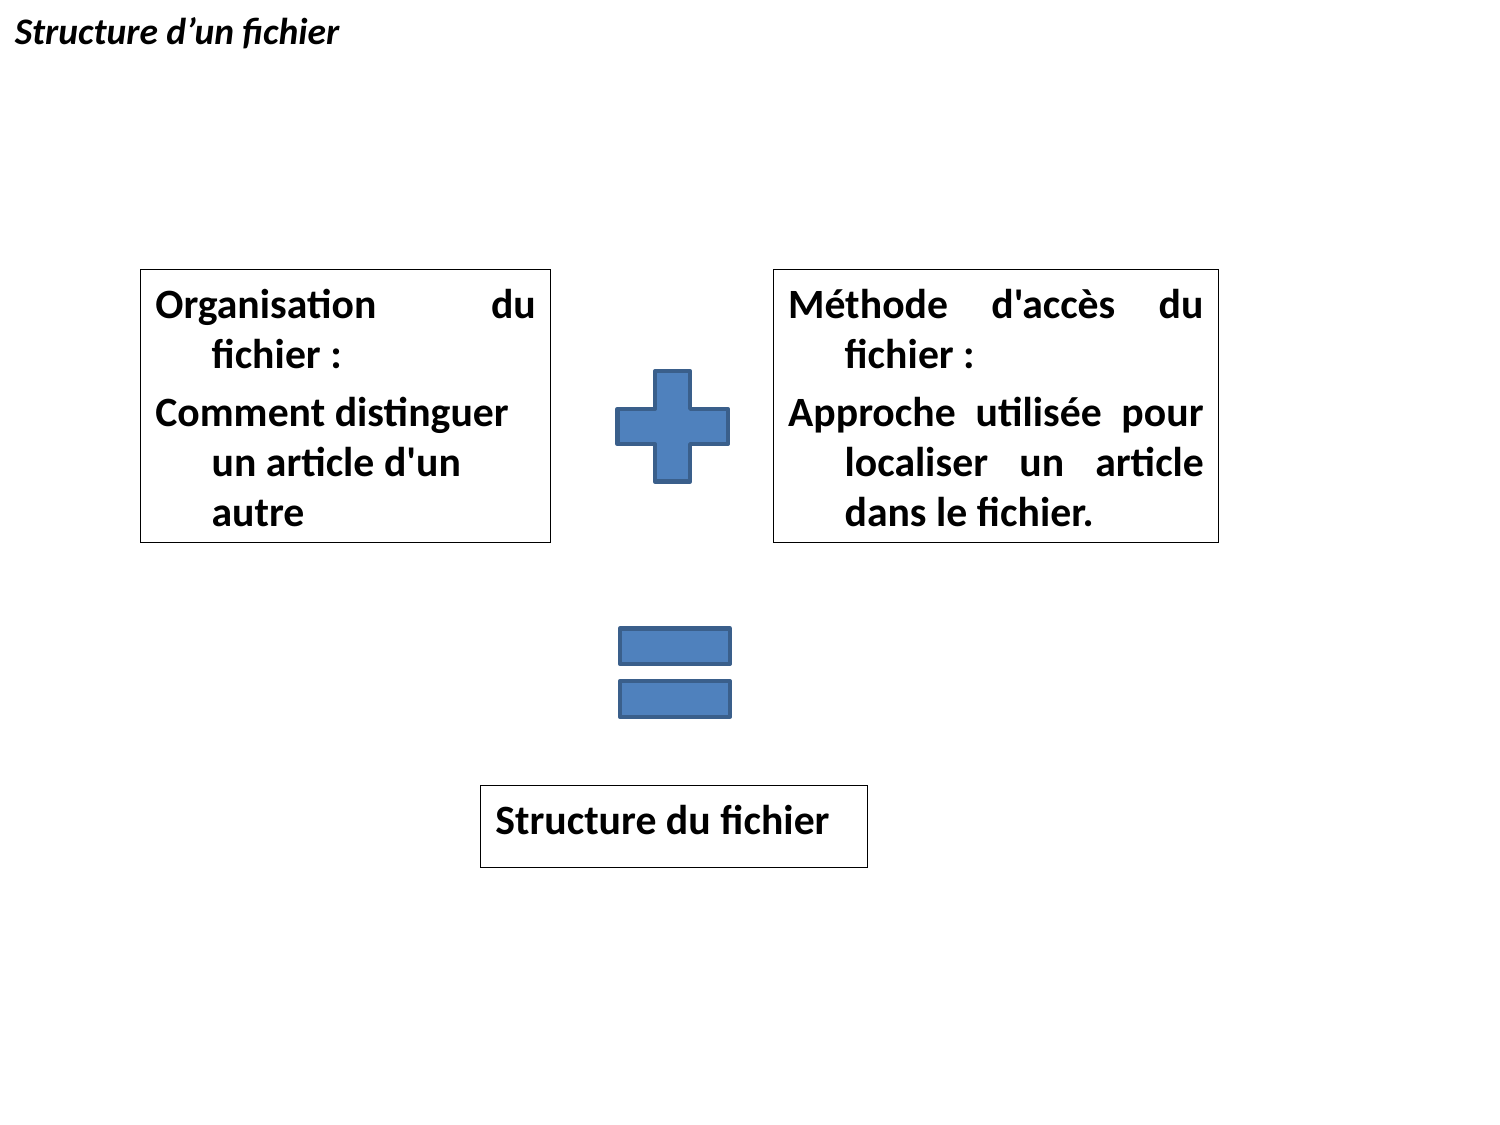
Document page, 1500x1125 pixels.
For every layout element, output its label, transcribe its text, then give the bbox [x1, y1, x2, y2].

list Structure du fichier [480, 785, 868, 868]
text_box Méthode d'accès du fichier : Approche utilisée pour localiser un article dans le fichier. [773, 269, 1219, 543]
text_box Structure d’un fichier [0, 0, 375, 60]
text_box Organisation du fichier : Comment distinguer un article d'un autre [140, 269, 551, 543]
text_box [618, 626, 732, 666]
text_box [618, 679, 732, 719]
text_box [615, 369, 730, 484]
